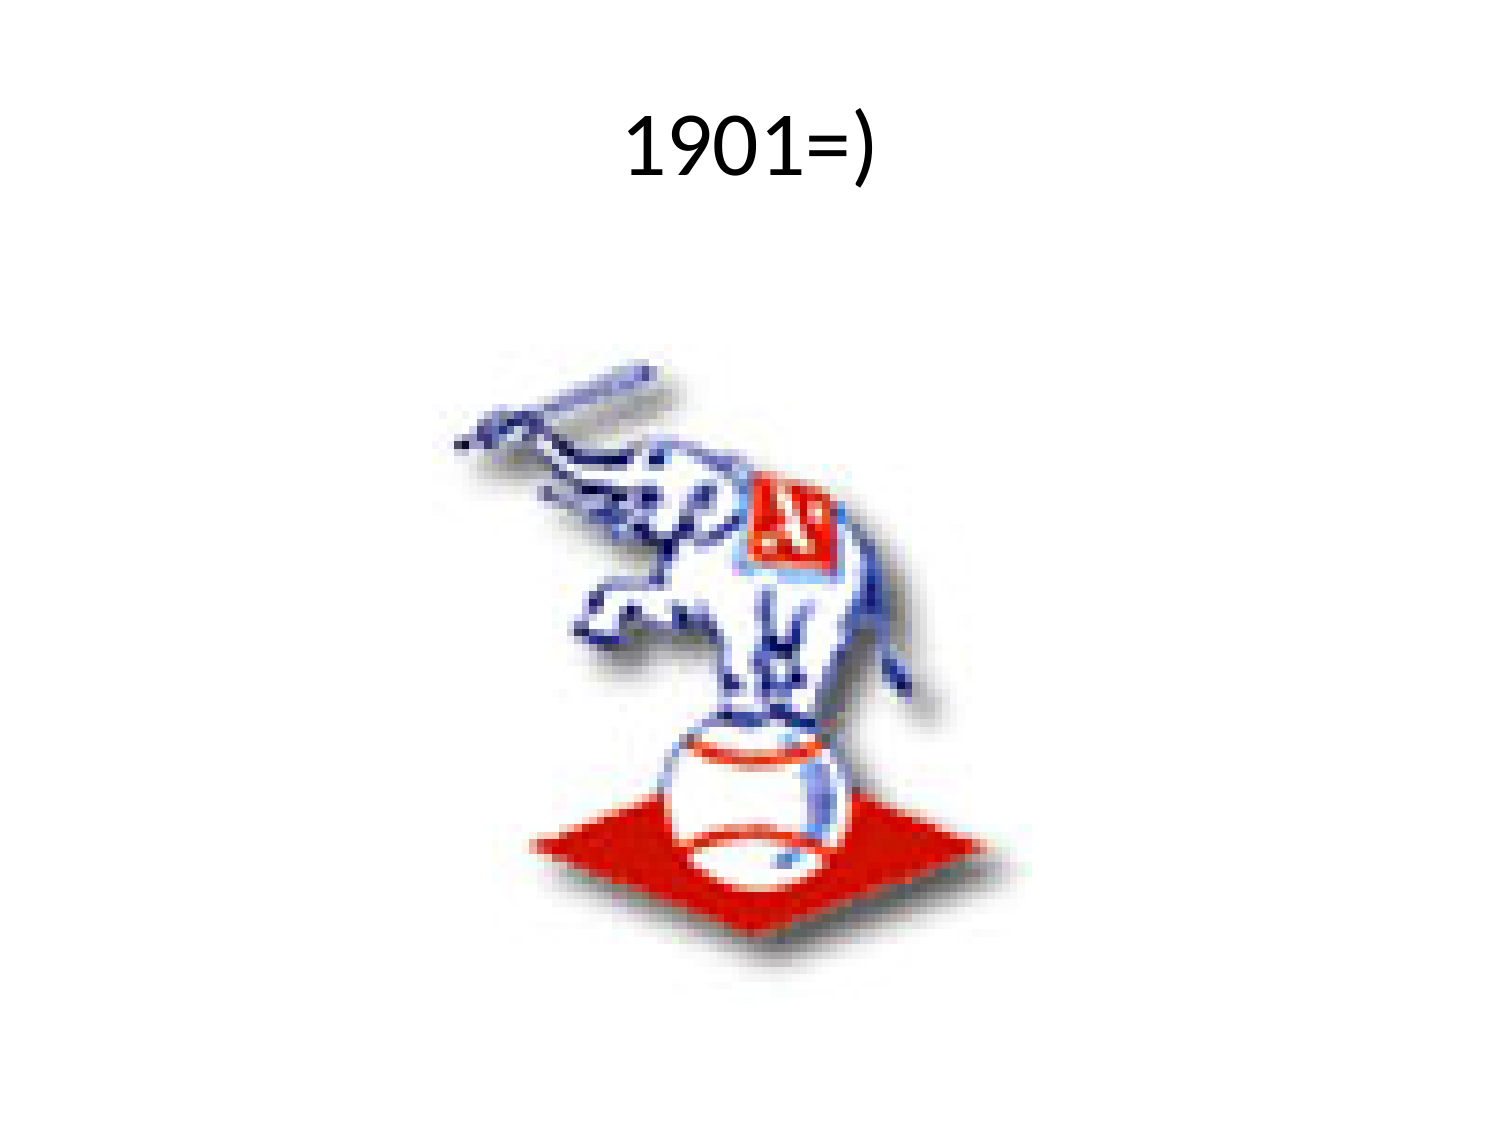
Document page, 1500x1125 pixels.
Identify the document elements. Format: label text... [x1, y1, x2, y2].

title 1901=) [75, 45, 1425, 233]
picture [312, 224, 1213, 1125]
